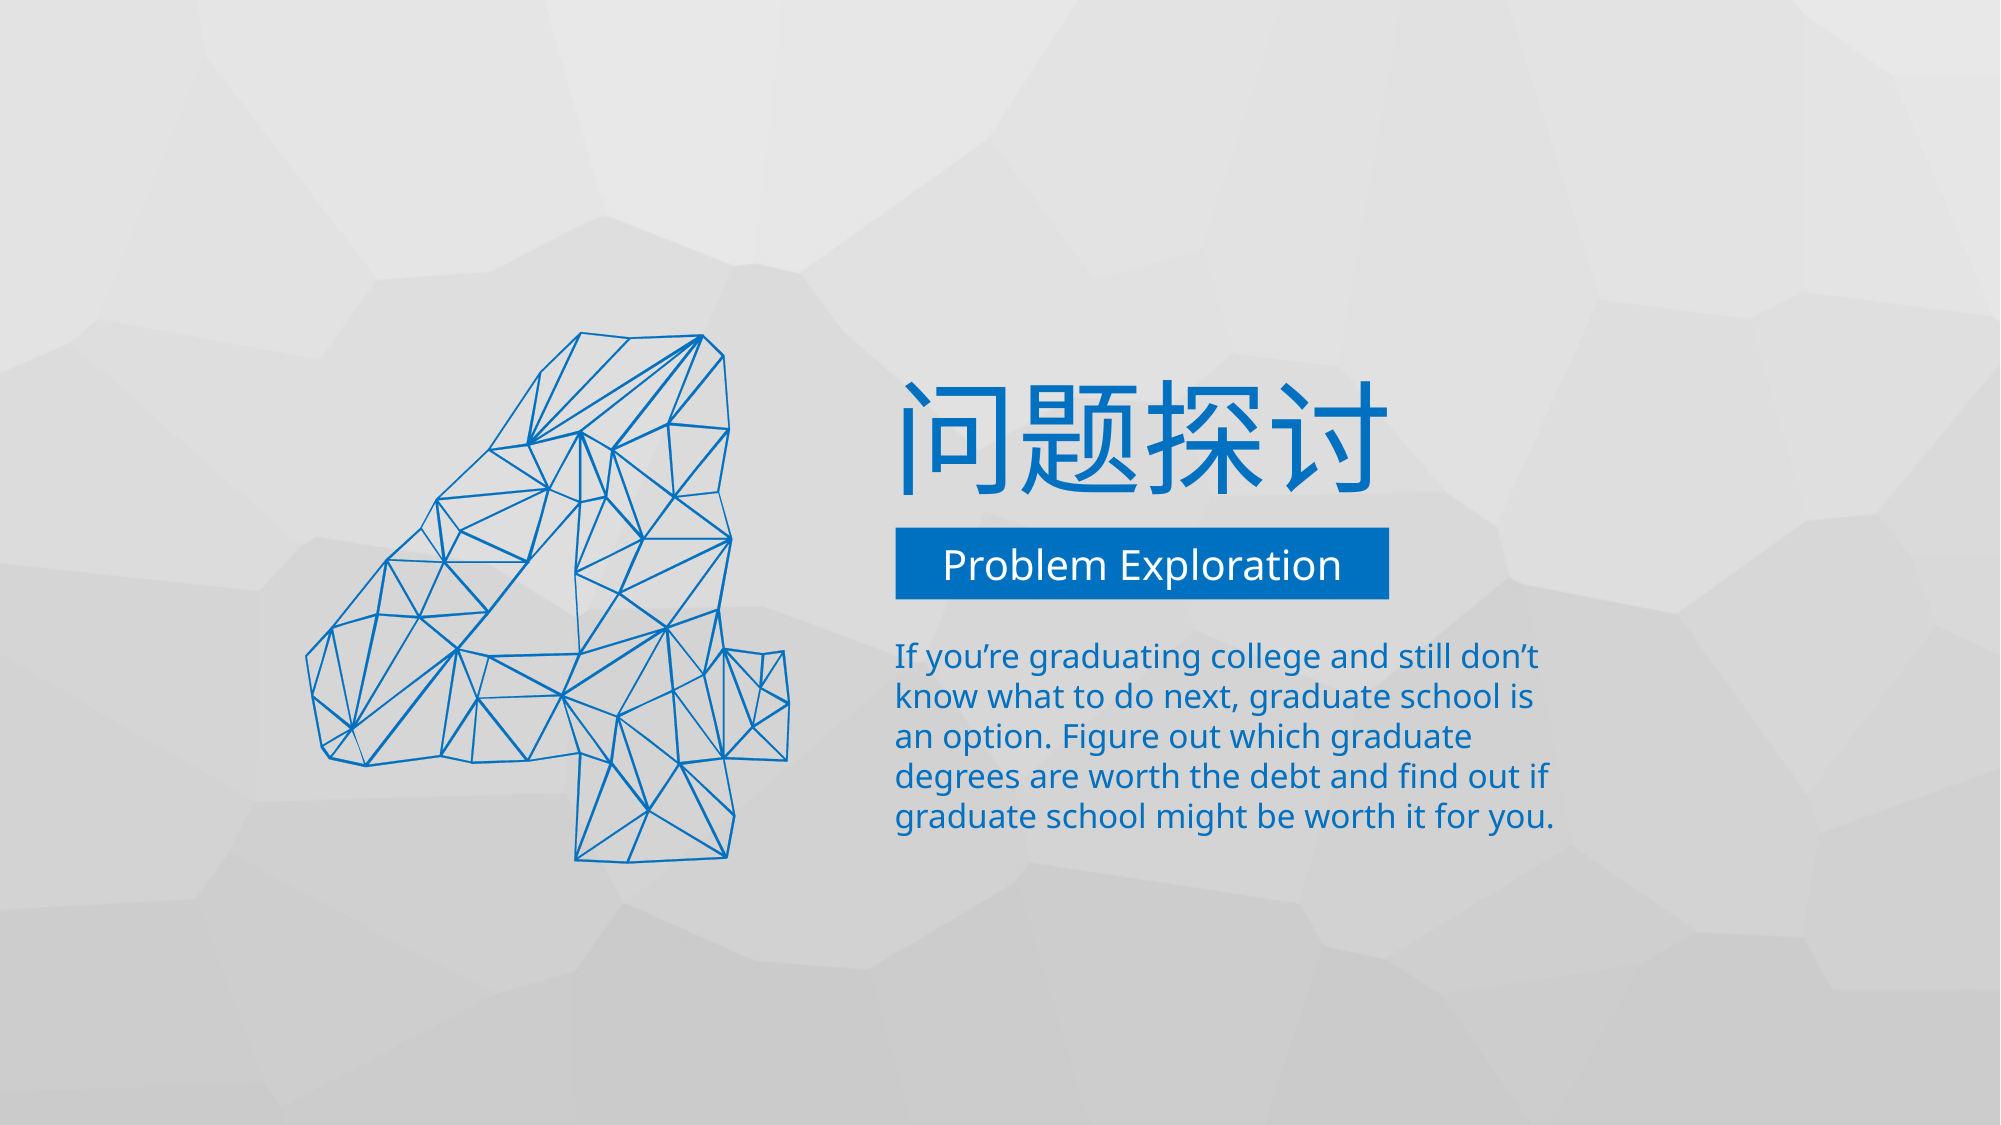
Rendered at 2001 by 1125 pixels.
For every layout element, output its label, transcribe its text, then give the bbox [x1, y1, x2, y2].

text_box [305, 332, 790, 864]
picture [0, 0, 2001, 1125]
text_box 问题探讨 [823, 353, 1462, 518]
text_box If you’re graduating college and still don’t know what to do next, graduate school is an option. Figure out which graduate degrees are worth the debt and find out if graduate school might be worth it for you. [879, 627, 1591, 843]
text_box Problem Exploration [894, 527, 1390, 600]
